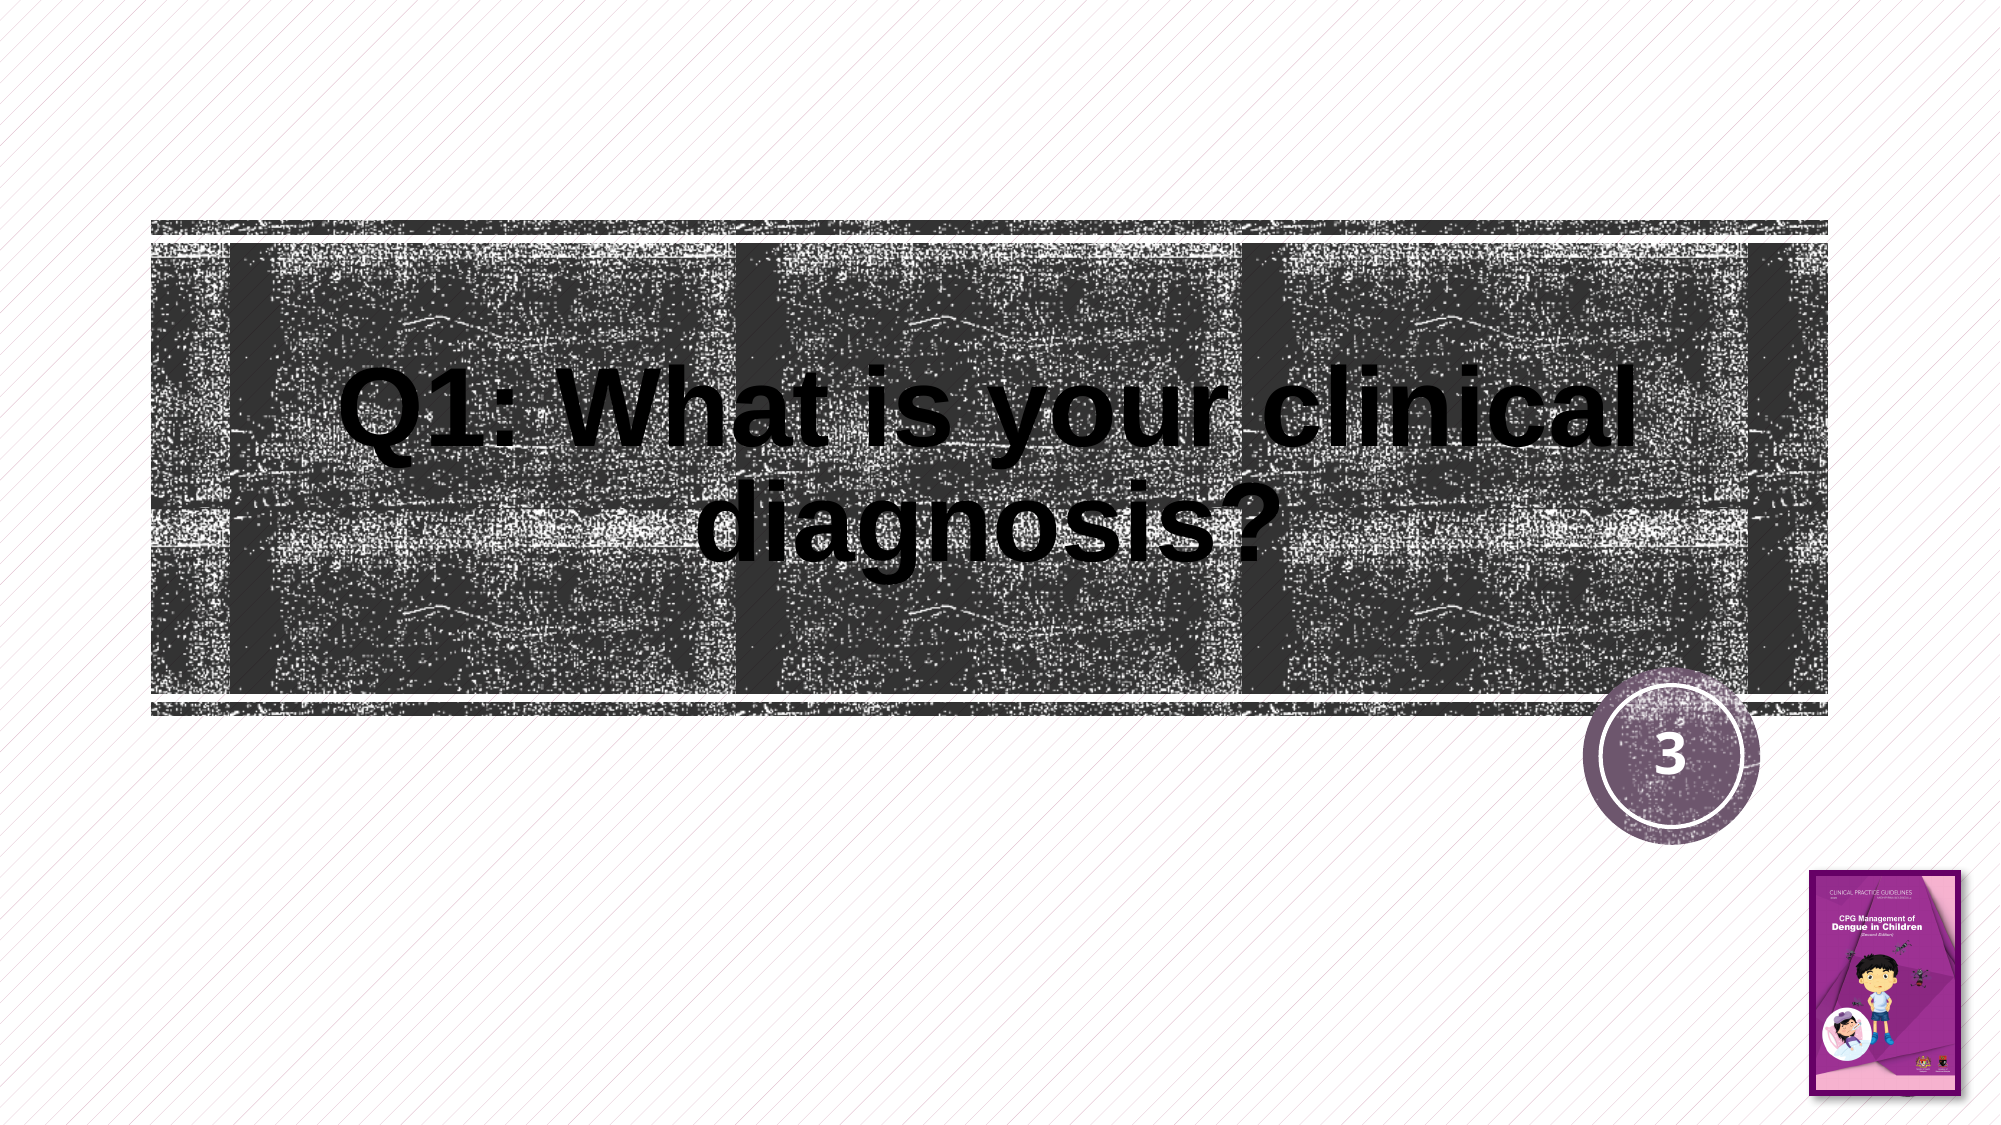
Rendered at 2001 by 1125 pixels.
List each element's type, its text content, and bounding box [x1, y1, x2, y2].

title Q1: What is your clinical diagnosis? [172, 234, 1808, 704]
slide_number 3 [1573, 703, 1770, 809]
picture [1816, 876, 1955, 1090]
